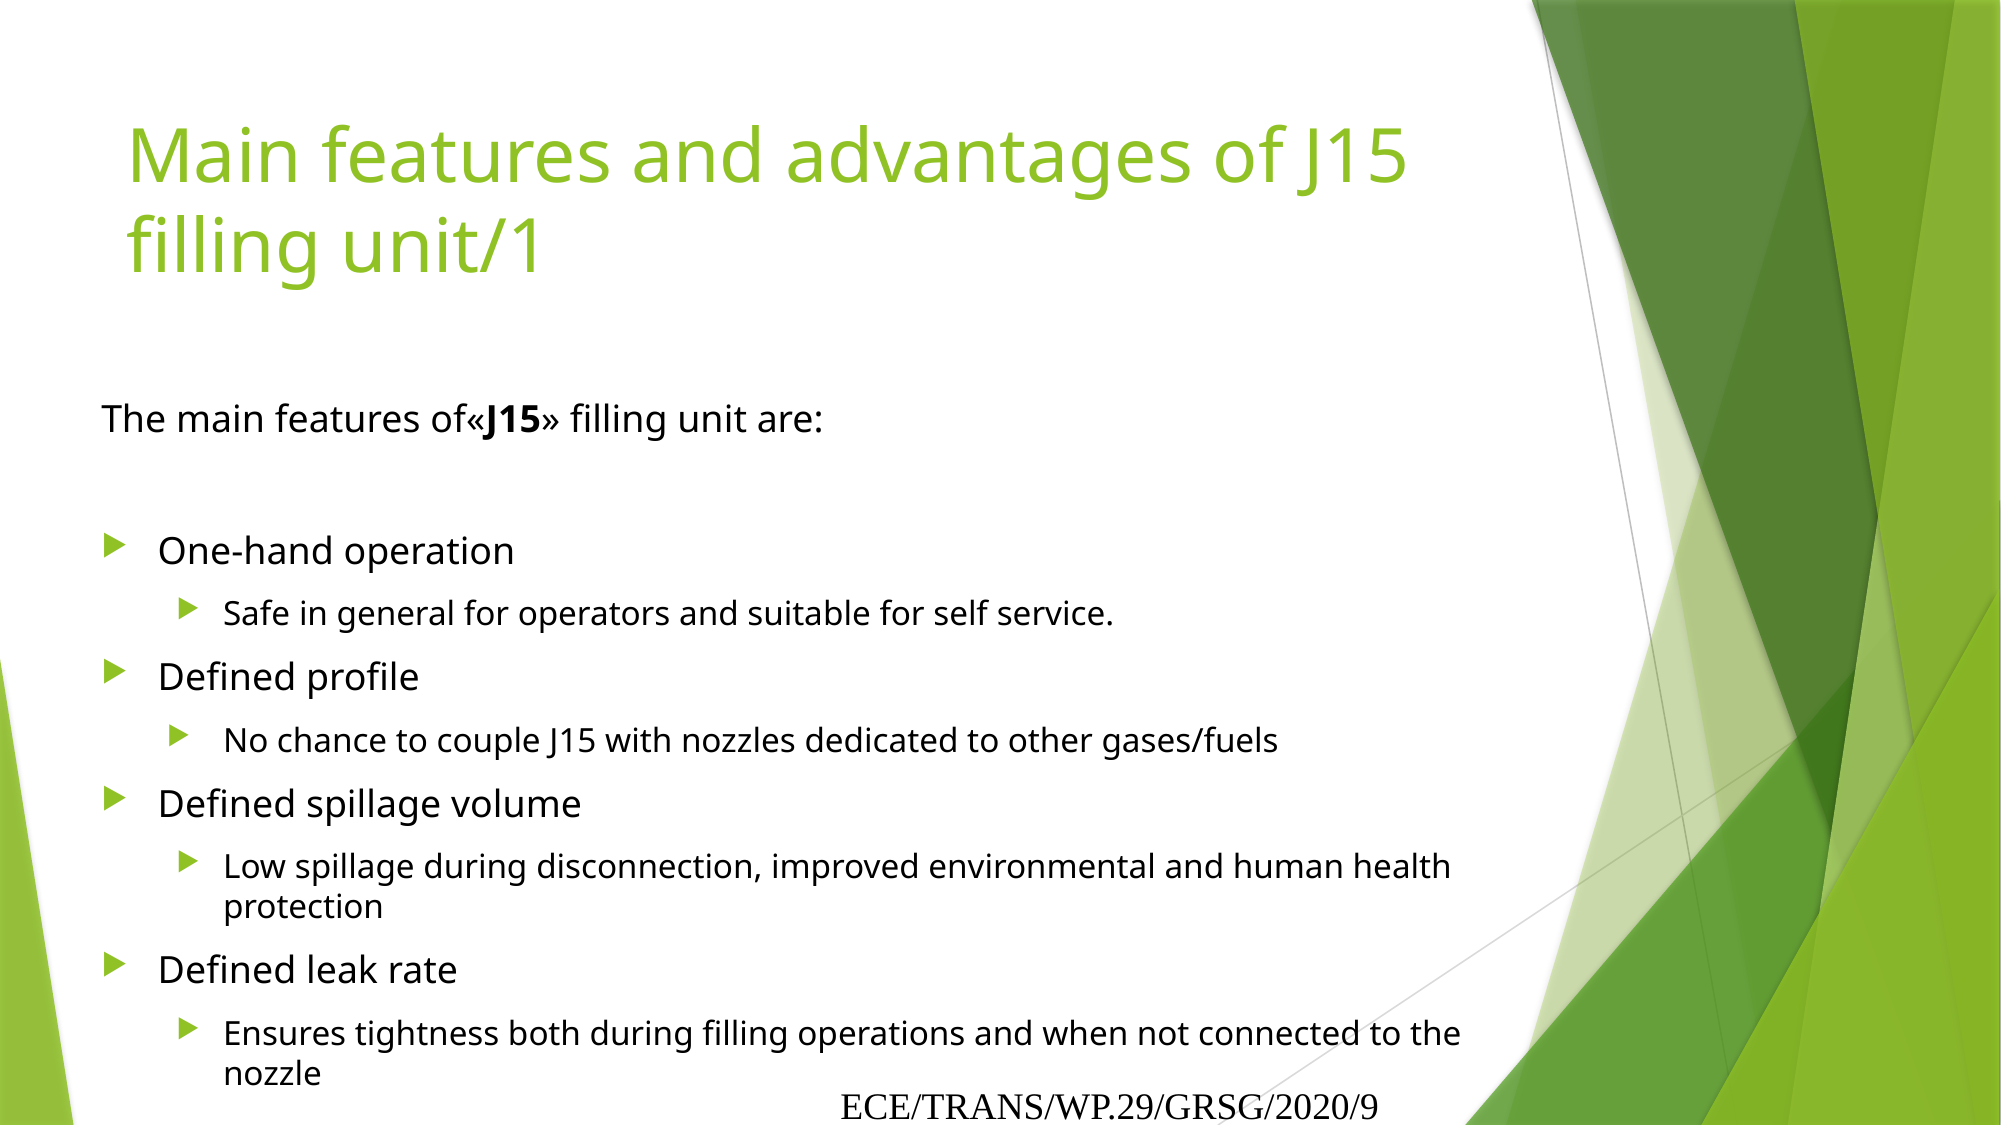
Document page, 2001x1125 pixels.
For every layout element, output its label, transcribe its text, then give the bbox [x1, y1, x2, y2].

title Main features and advantages of J15 filling unit/1 [111, 99, 1522, 317]
text_box ECE/TRANS/WP.29/GRSG/2020/9 [816, 1029, 1818, 1125]
list The main features of«J15» filling unit are: One-hand operation Safe in general for operators and suitable for self service. Defined profile No chance to couple J15 with nozzles dedicated to other gases/fuels Defined spillage volume Low spillage during disconnection, improved environmental and human health protection Defined leak rate Ensures tightness both during filling operations and when not connected to the nozzle [86, 387, 1497, 1125]
